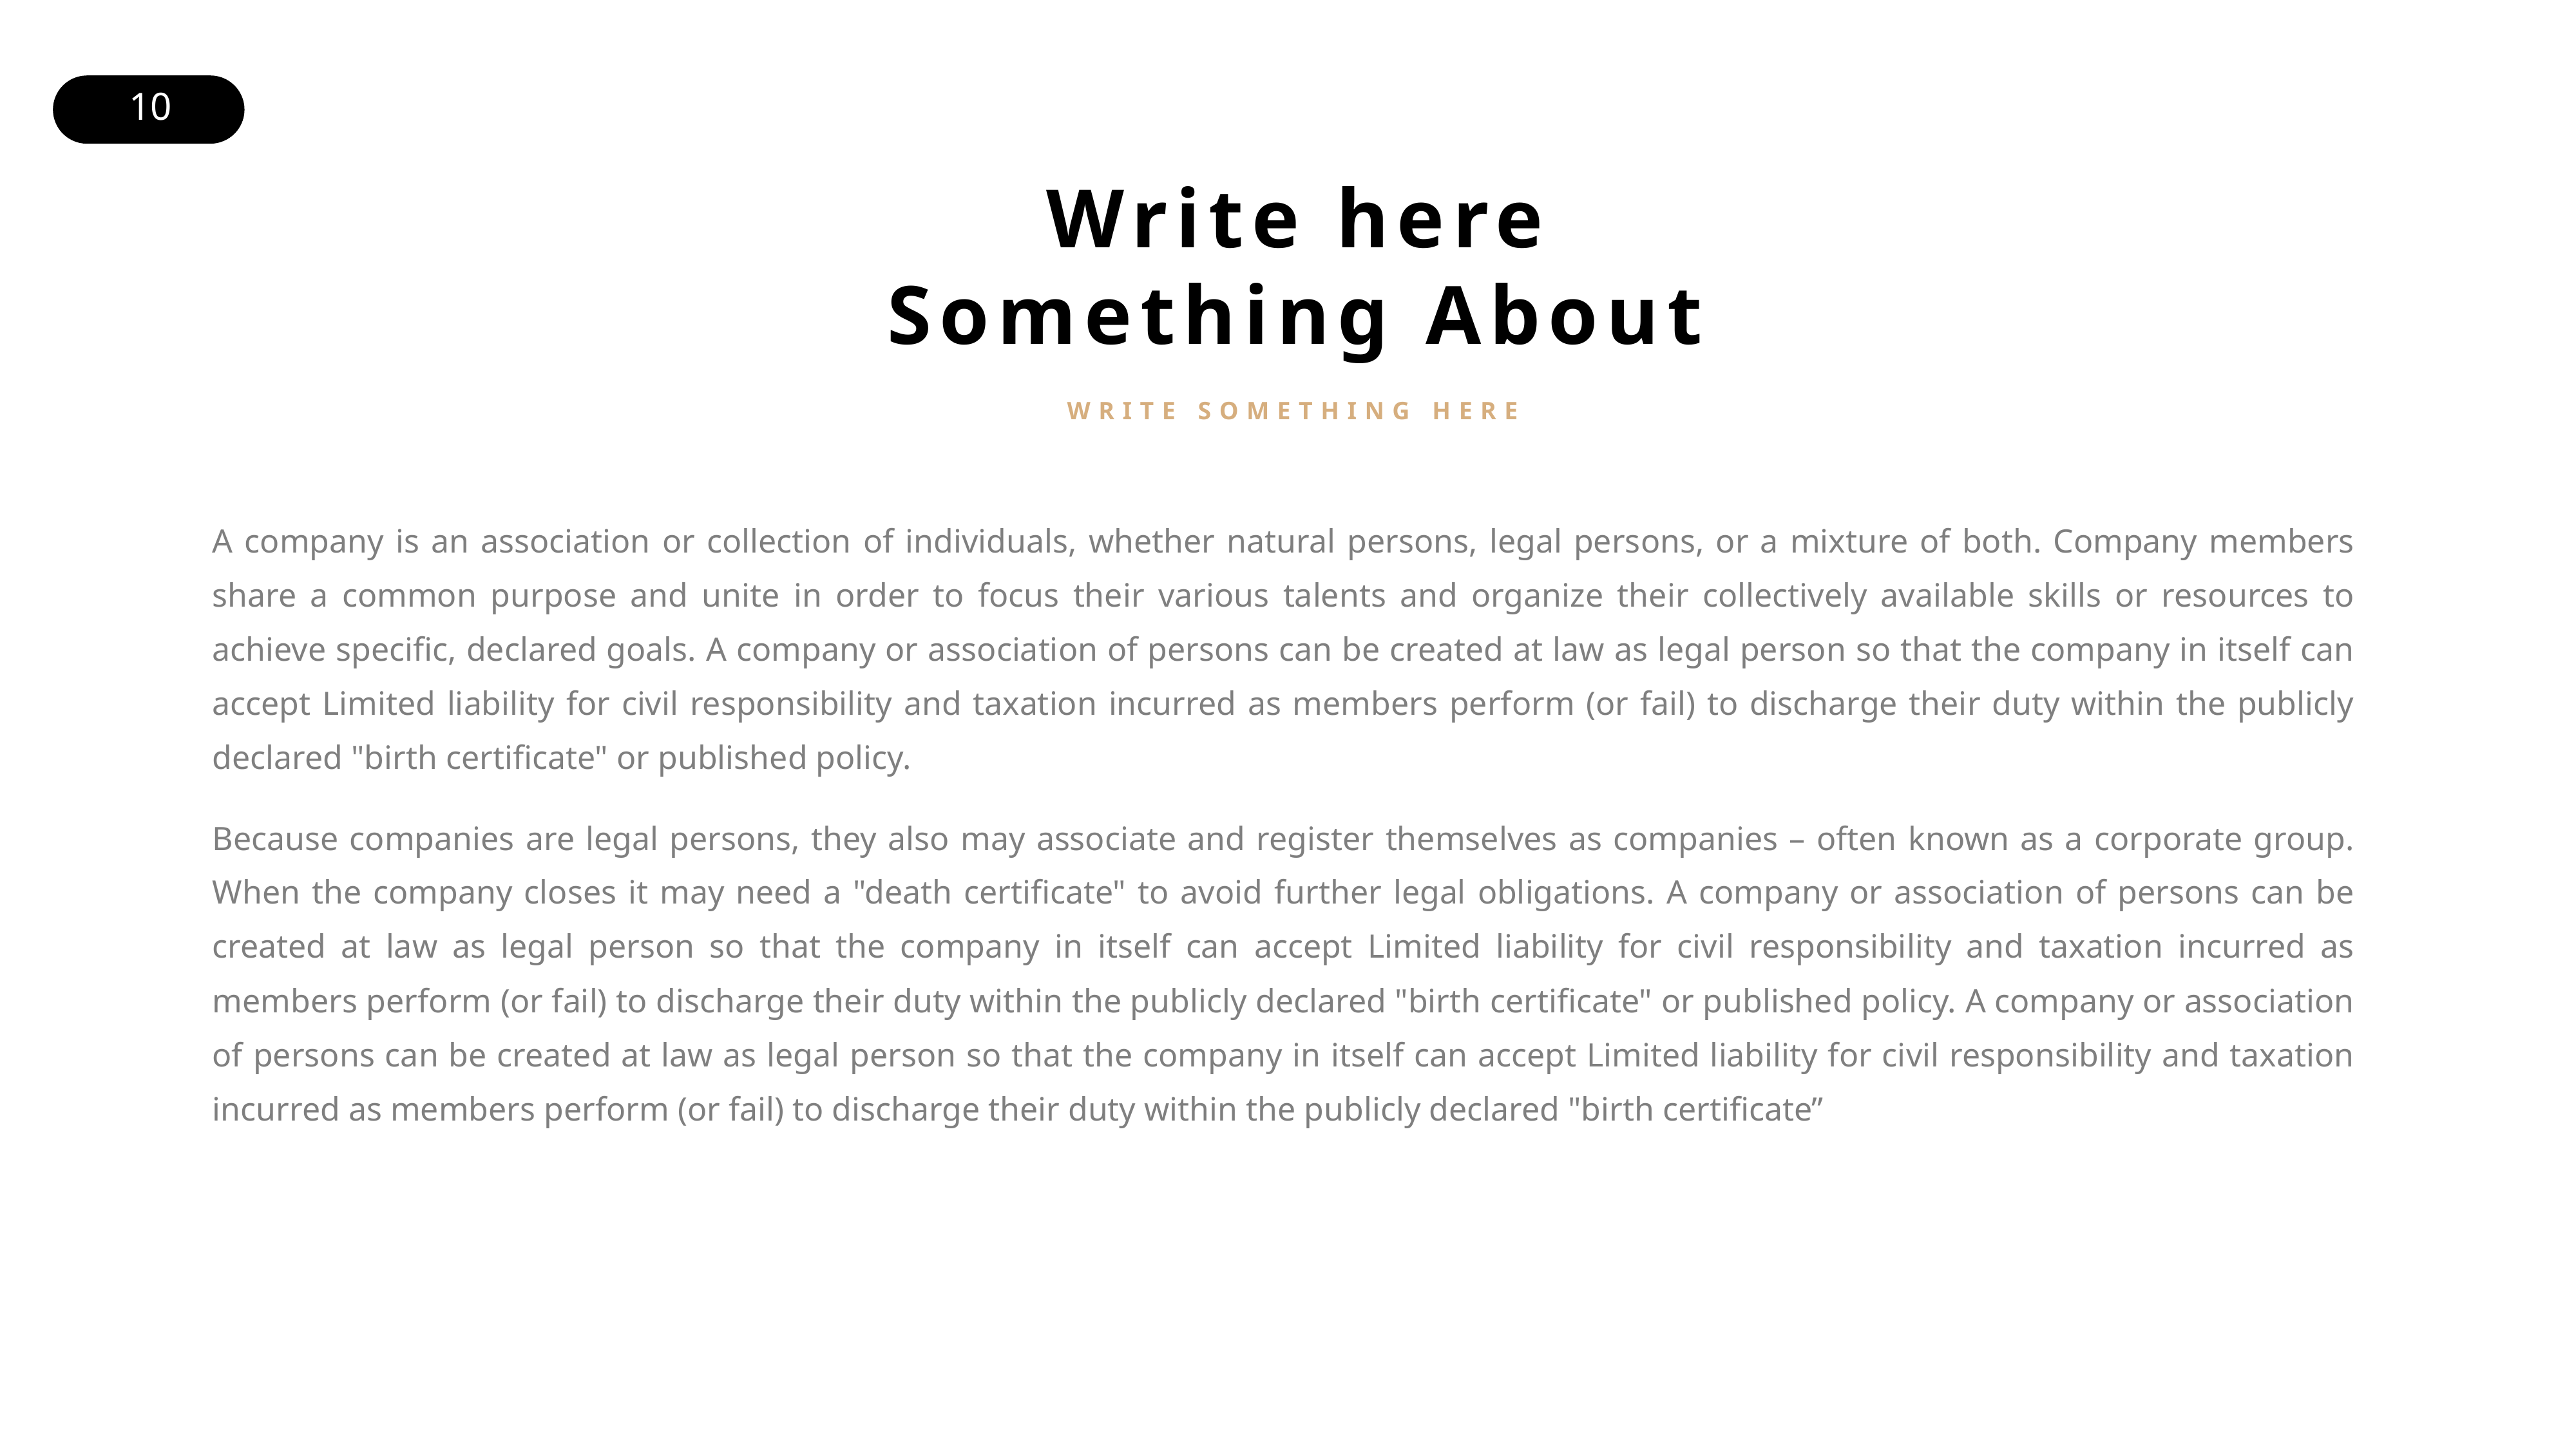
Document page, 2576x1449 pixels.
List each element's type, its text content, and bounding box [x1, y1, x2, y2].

text_box A company is an association or collection of individuals, whether natural persons, legal persons, or a mixture of both. Company members share a common purpose and unite in order to focus their various talents and organize their collectively available skills or resources to achieve specific, declared goals. A company or association of persons can be created at law as legal person so that the company in itself can accept Limited liability for civil responsibility and taxation incurred as members perform (or fail) to discharge their duty within the publicly declared "birth certificate" or published policy. Because companies are legal persons, they also may associate and register themselves as companies – often known as a corporate group. When the company closes it may need a "death certificate" to avoid further legal obligations. A company or association of persons can be created at law as legal person so that the company in itself can accept Limited liability for civil responsibility and taxation incurred as members perform (or fail) to discharge their duty within the publicly declared "birth certificate" or published policy. A company or association of persons can be created at law as legal person so that the company in itself can accept Limited liability for civil responsibility and taxation incurred as members perform (or fail) to discharge their duty within the publicly declared "birth certificate” [193, 495, 2375, 1137]
text_box Write here Something About [736, 162, 1855, 366]
text_box WRITE SOMETHING HERE [995, 376, 1590, 430]
